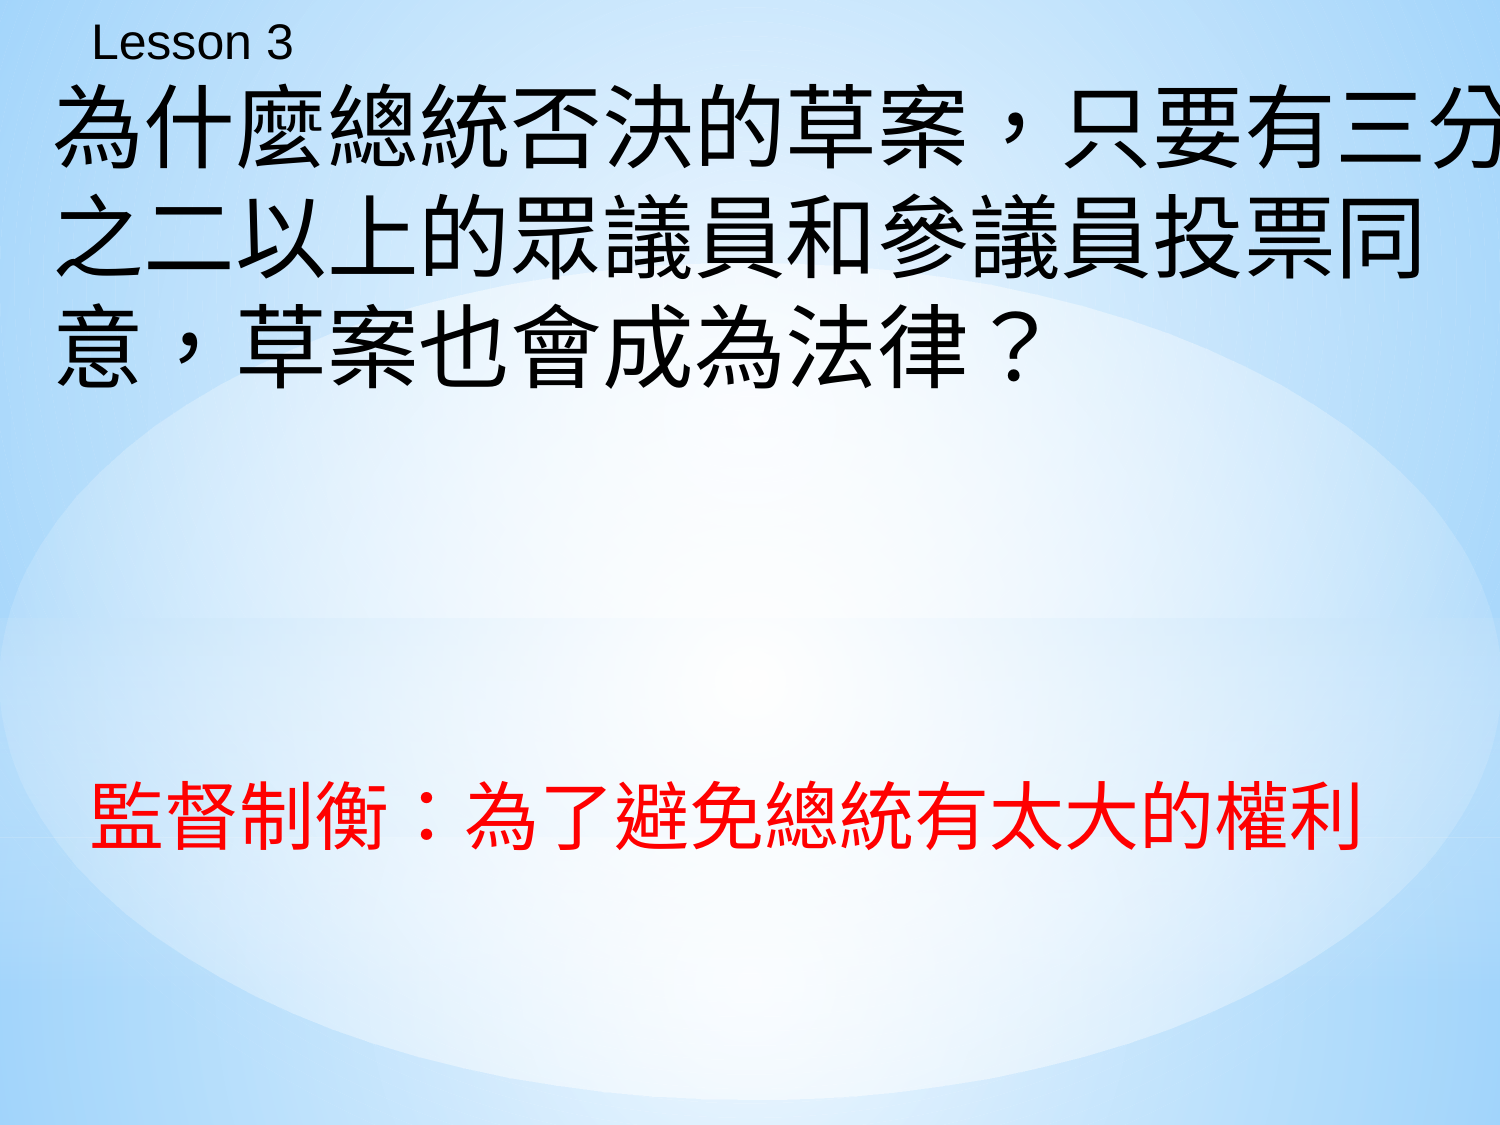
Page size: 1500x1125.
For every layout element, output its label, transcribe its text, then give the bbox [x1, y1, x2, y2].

text_box 為什麼總統否決的草案，只要有三分之二以上的眾議員和參議員投票同意，草案也會成為法律？ [37, 62, 1500, 408]
text_box 監督制衡：為了避免總統有太大的權利 [75, 762, 1500, 868]
text_box Lesson 3 [76, 2, 323, 137]
